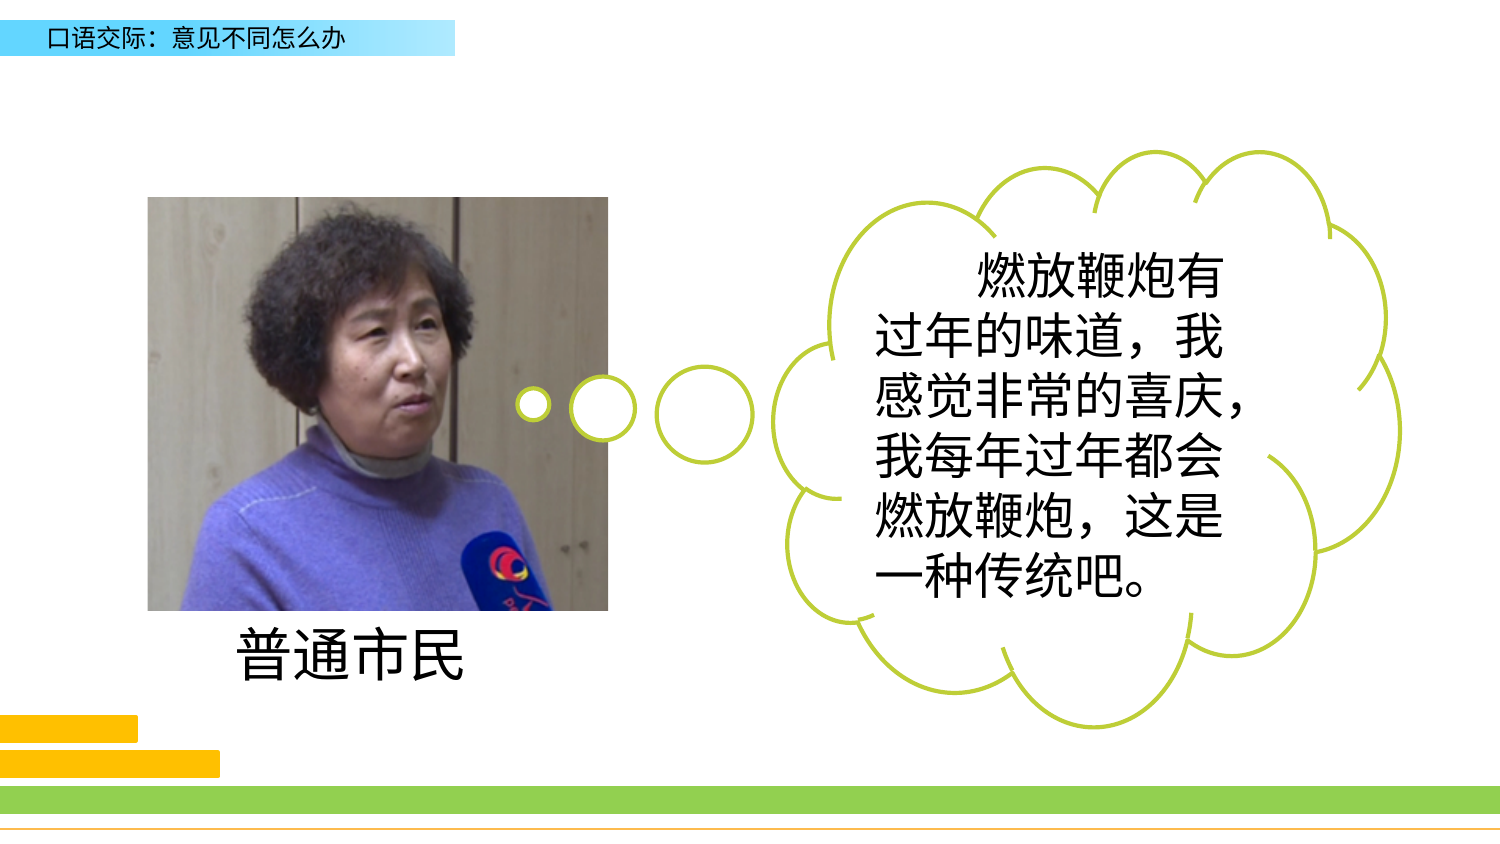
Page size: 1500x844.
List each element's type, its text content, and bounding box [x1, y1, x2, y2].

text_box 燃放鞭炮有过年的味道，我感觉非常的喜庆，我每年过年都会燃放鞭炮，这是一种传统吧。 [654, 364, 755, 465]
text_box 普通市民 [220, 619, 483, 696]
text_box 燃放鞭炮有过年的味道，我感觉非常的喜庆，我每年过年都会燃放鞭炮，这是一种传统吧。 [770, 149, 1403, 730]
text_box 燃放鞭炮有过年的味道，我感觉非常的喜庆，我每年过年都会燃放鞭炮，这是一种传统吧。 [613, 375, 638, 441]
picture [147, 197, 609, 612]
